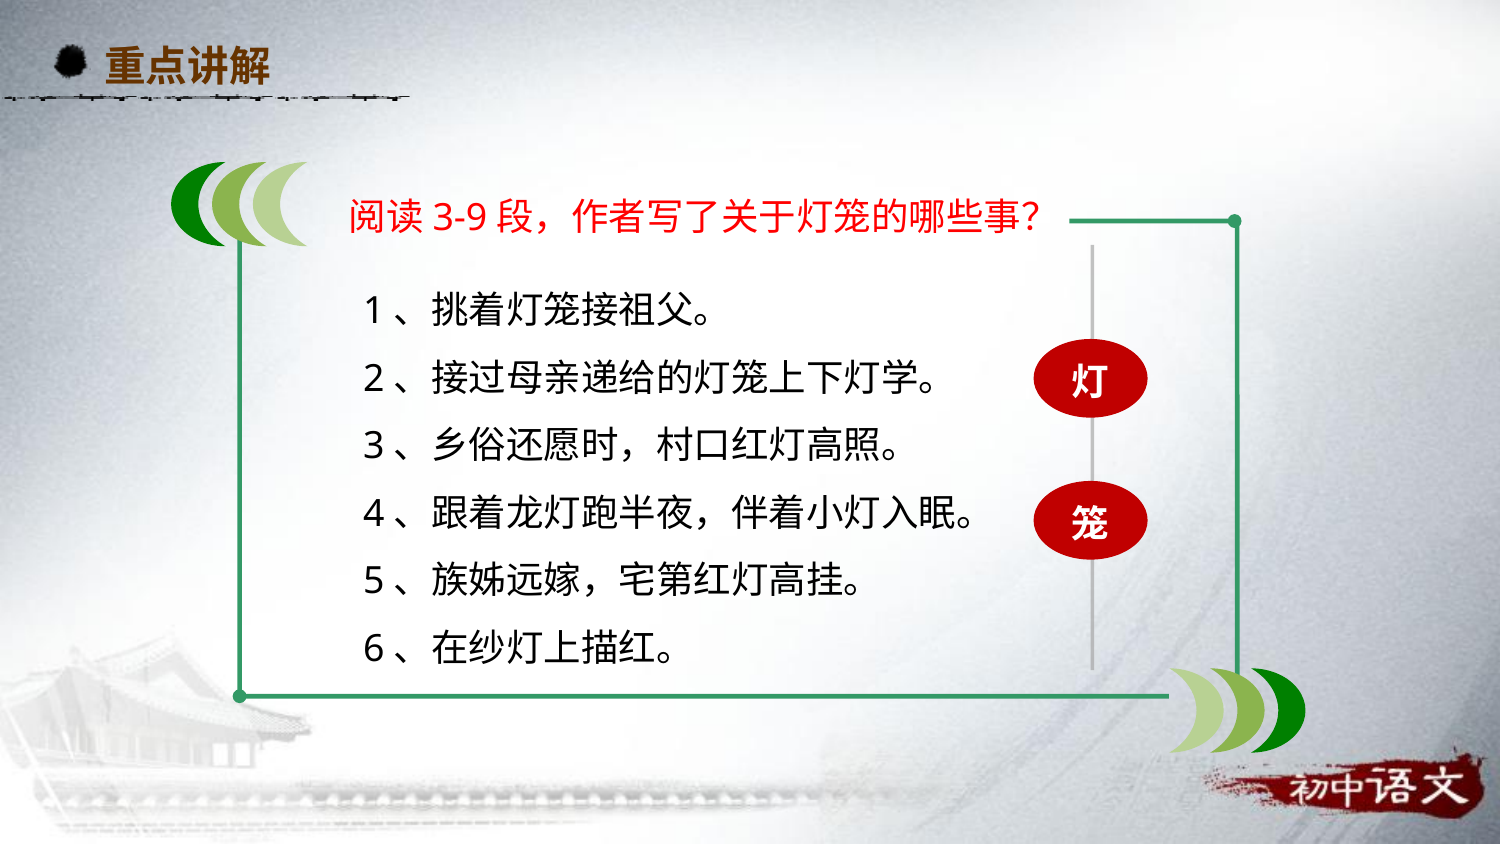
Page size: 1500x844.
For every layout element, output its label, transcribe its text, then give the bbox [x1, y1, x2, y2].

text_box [170, 161, 1306, 753]
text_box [0, 90, 414, 103]
text_box 重点讲解 [89, 32, 287, 89]
picture [0, 0, 1500, 844]
